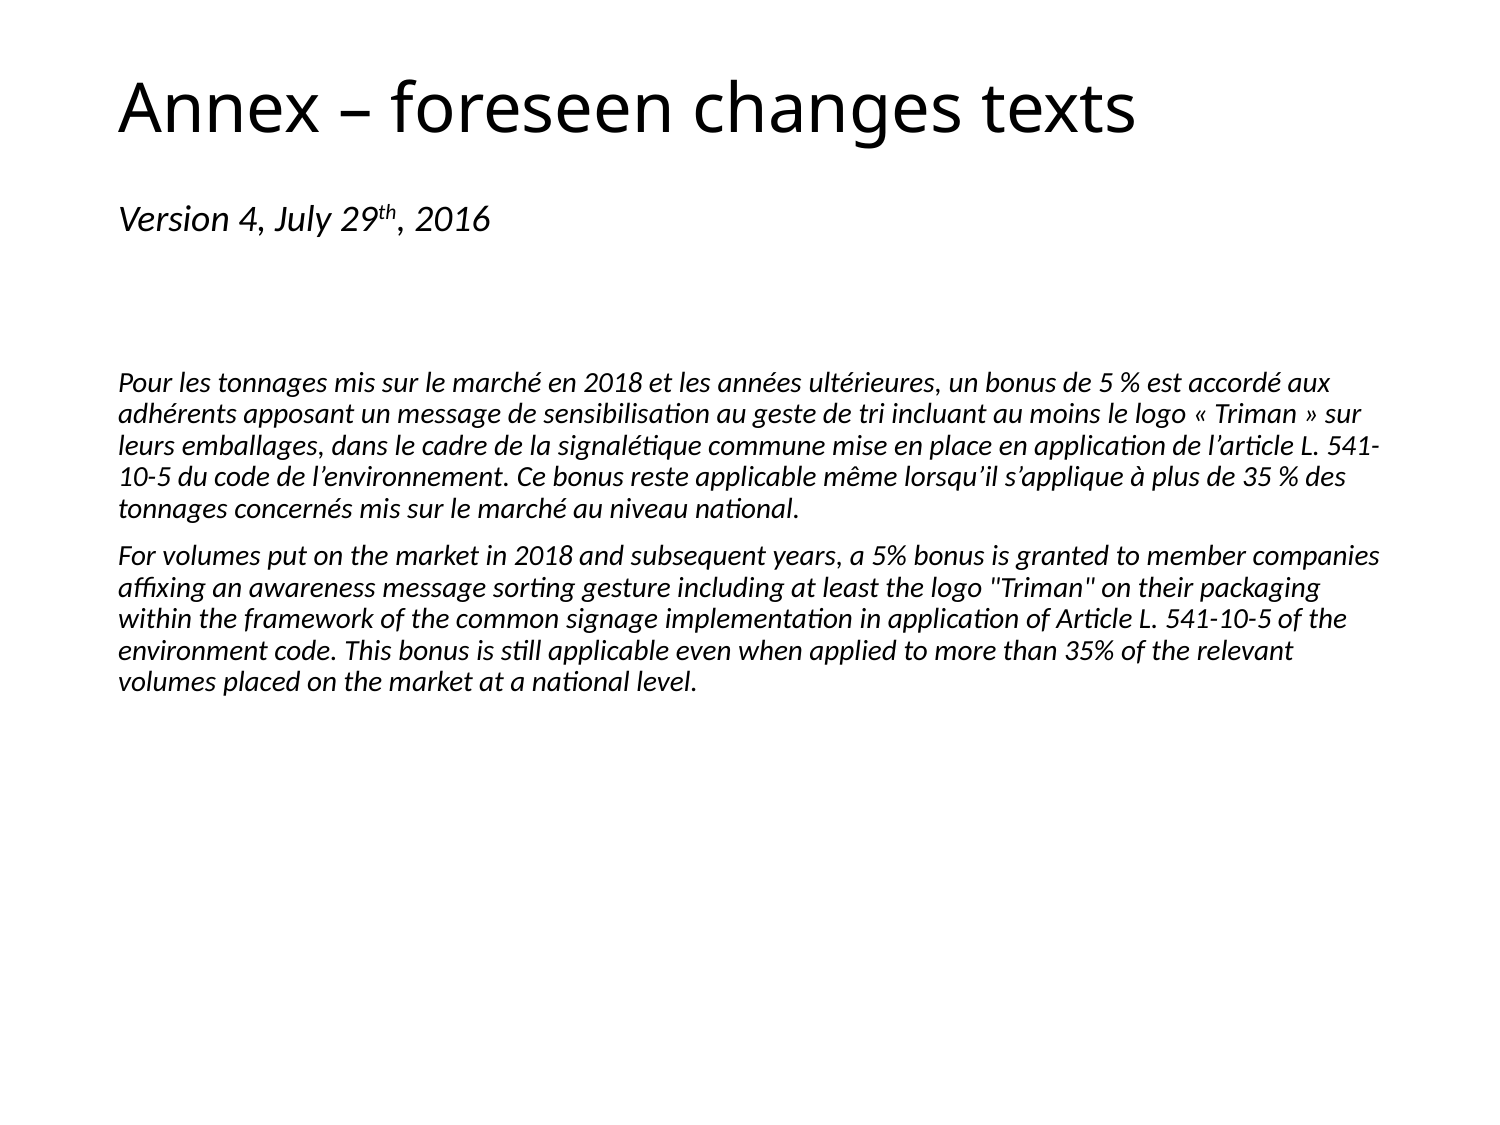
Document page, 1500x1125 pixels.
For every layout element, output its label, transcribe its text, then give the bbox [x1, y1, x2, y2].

list Version 4, July 29th, 2016 Pour les tonnages mis sur le marché en 2018 et les années ultérieures, un bonus de 5 % est accordé aux adhérents apposant un message de sensibilisation au geste de tri incluant au moins le logo « Triman » sur leurs emballages, dans le cadre de la signalétique commune mise en place en application de l’article L. 541-10-5 du code de l’environnement. Ce bonus reste applicable même lorsqu’il s’applique à plus de 35 % des tonnages concernés mis sur le marché au niveau national. For volumes put on the market in 2018 and subsequent years, a 5% bonus is granted to member companies affixing an awareness message sorting gesture including at least the logo "Triman" on their packaging within the framework of the common signage implementation in application of Article L. 541-10-5 of the environment code. This bonus is still applicable even when applied to more than 35% of the relevant volumes placed on the market at a national level. [103, 191, 1397, 1078]
title Annex – foreseen changes texts [103, 59, 1397, 161]
